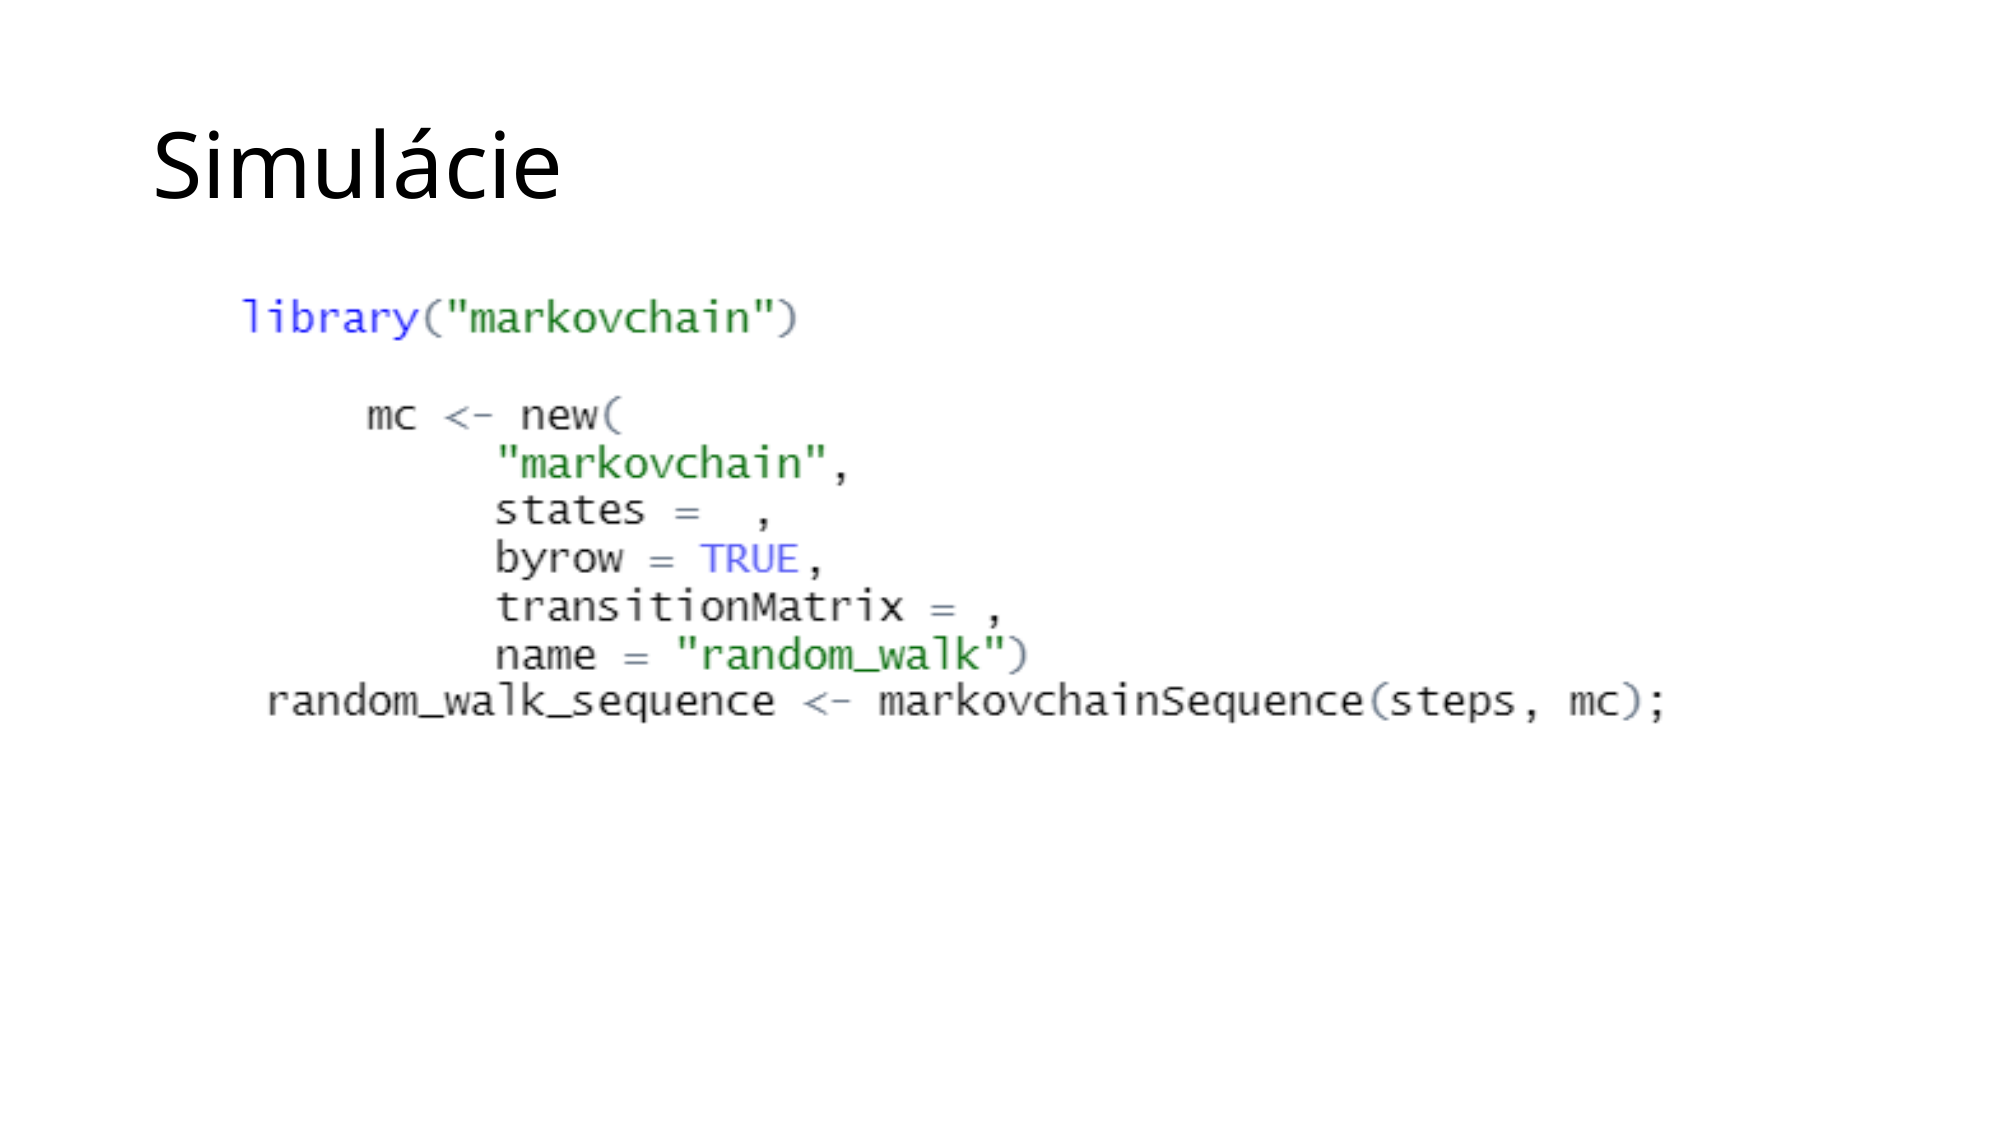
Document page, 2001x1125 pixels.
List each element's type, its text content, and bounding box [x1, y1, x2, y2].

title Simulácie [137, 59, 1863, 277]
picture [108, 277, 1892, 795]
